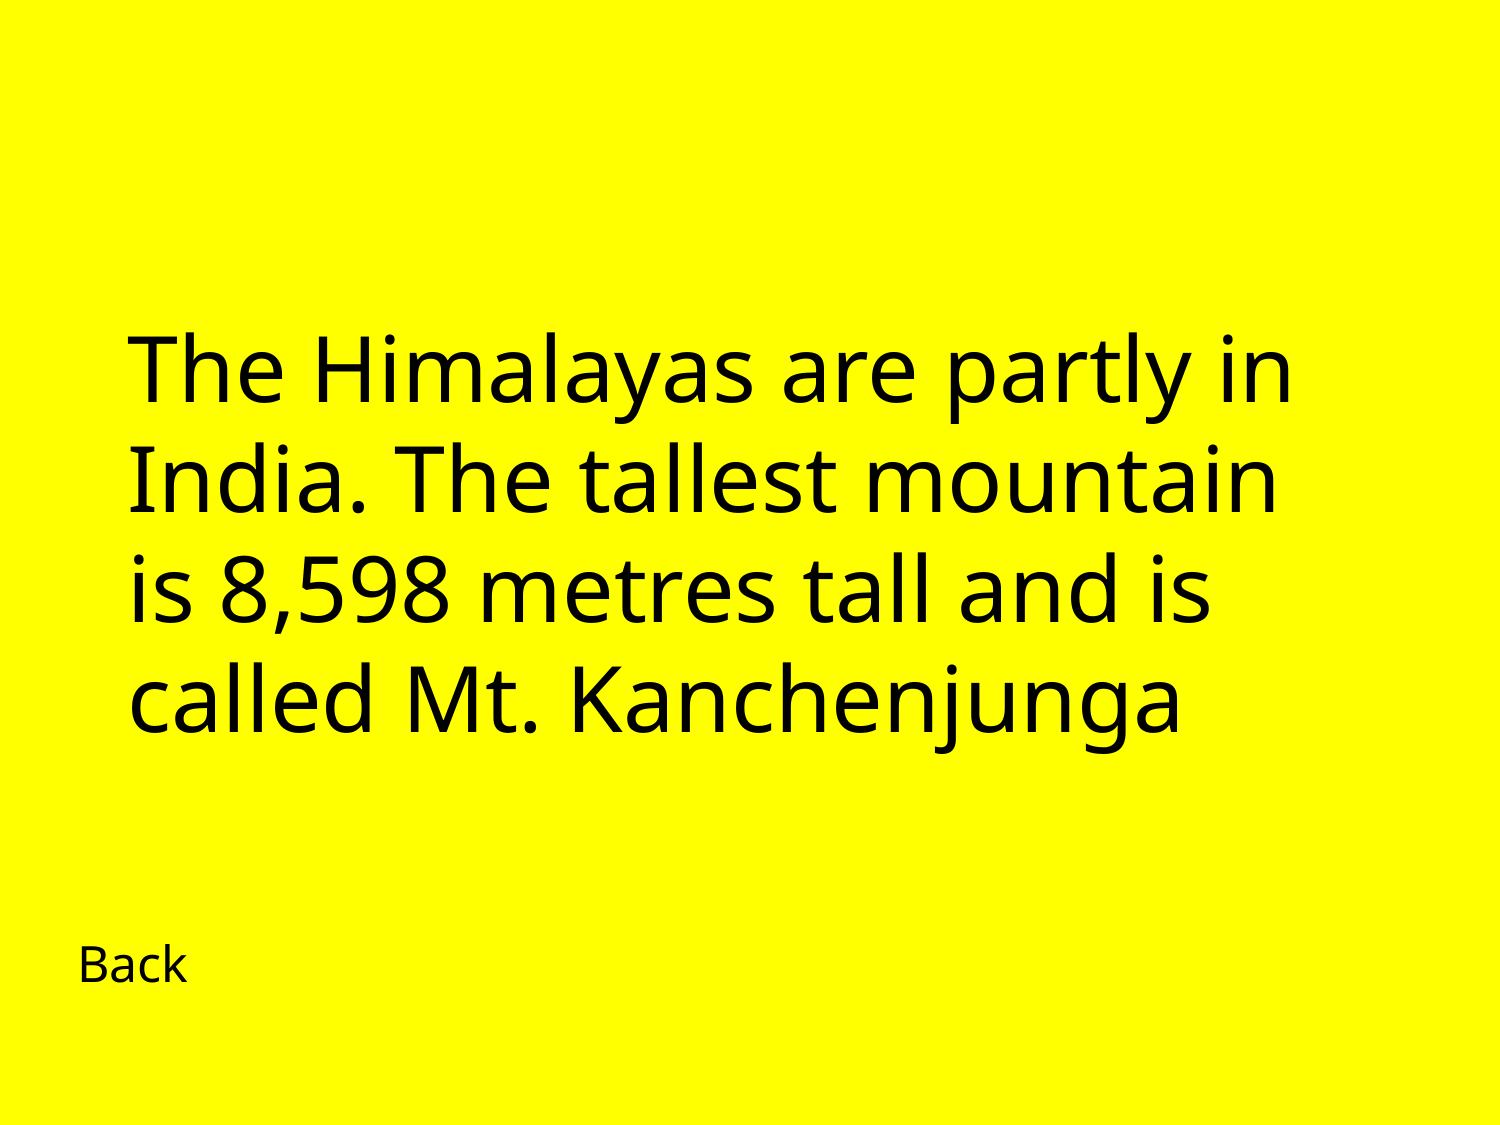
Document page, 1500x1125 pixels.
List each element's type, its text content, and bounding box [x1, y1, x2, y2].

text_box Back [62, 924, 350, 1000]
title The Himalayas are partly in India. The tallest mountain is 8,598 metres tall and is called Mt. Kanchenjunga [112, 437, 1388, 626]
